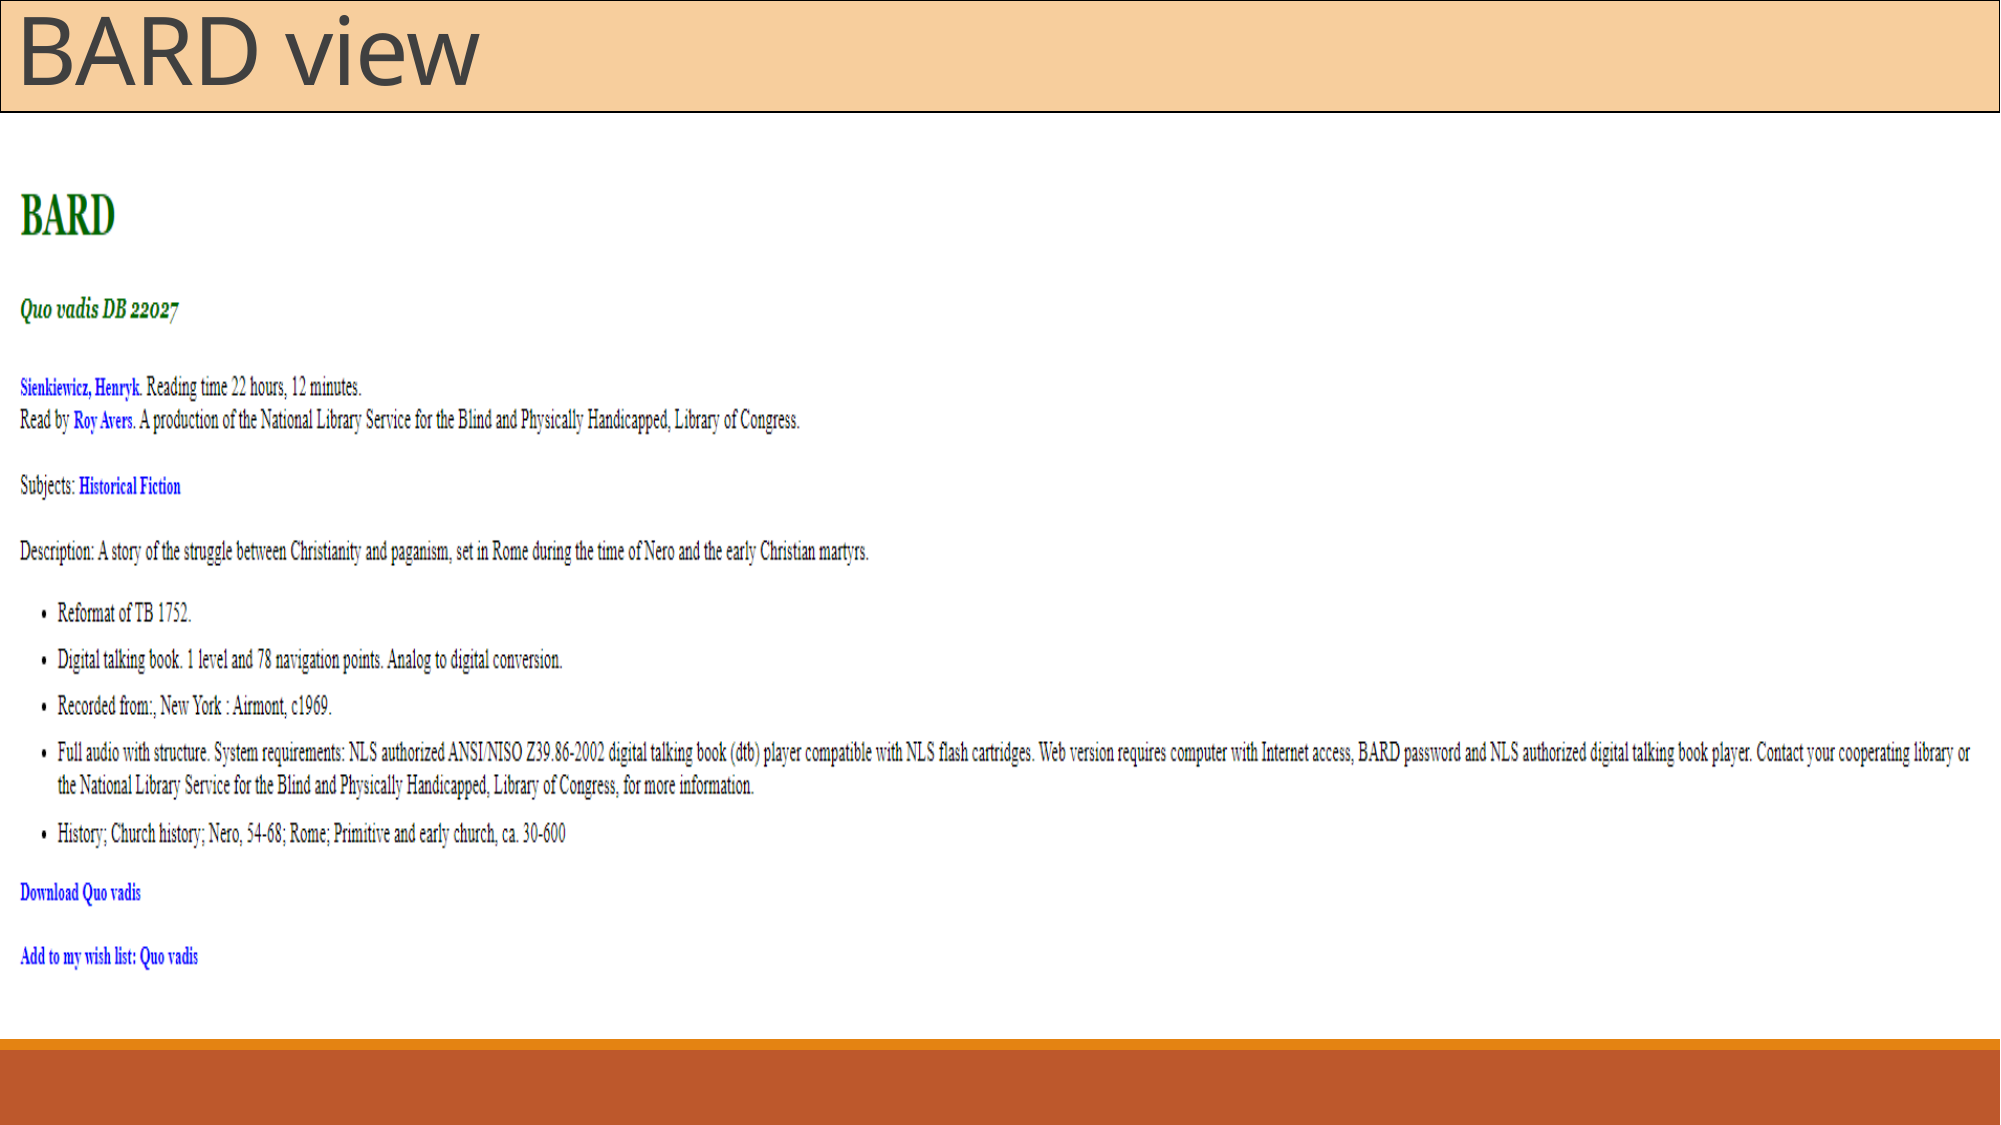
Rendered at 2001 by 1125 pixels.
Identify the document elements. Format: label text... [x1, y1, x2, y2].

title BARD view [0, 0, 2000, 113]
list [0, 151, 2000, 999]
